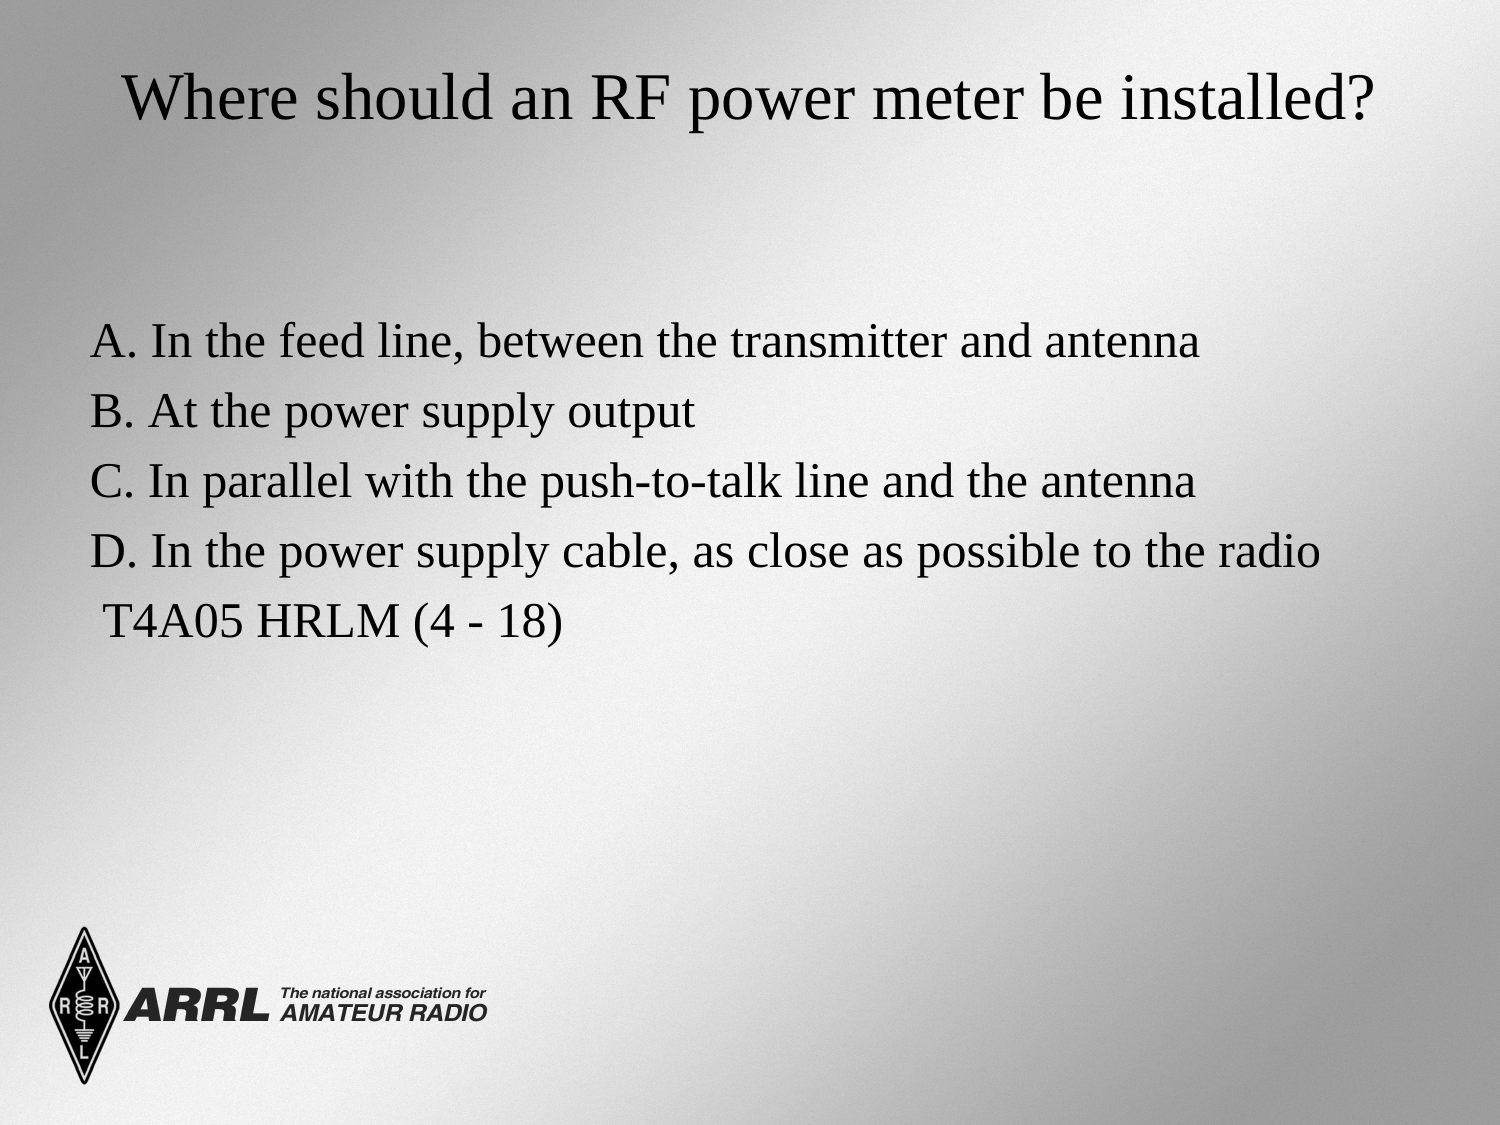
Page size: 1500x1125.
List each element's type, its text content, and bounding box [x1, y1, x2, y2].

picture [0, 0, 1500, 1125]
list A. In the feed line, between the transmitter and antenna B. At the power supply output C. In parallel with the push-to-talk line and the antenna D. In the power supply cable, as close as possible to the radio T4A05 HRLM (4 - 18) [75, 299, 1425, 1005]
title Where should an RF power meter be installed? [75, 45, 1425, 233]
